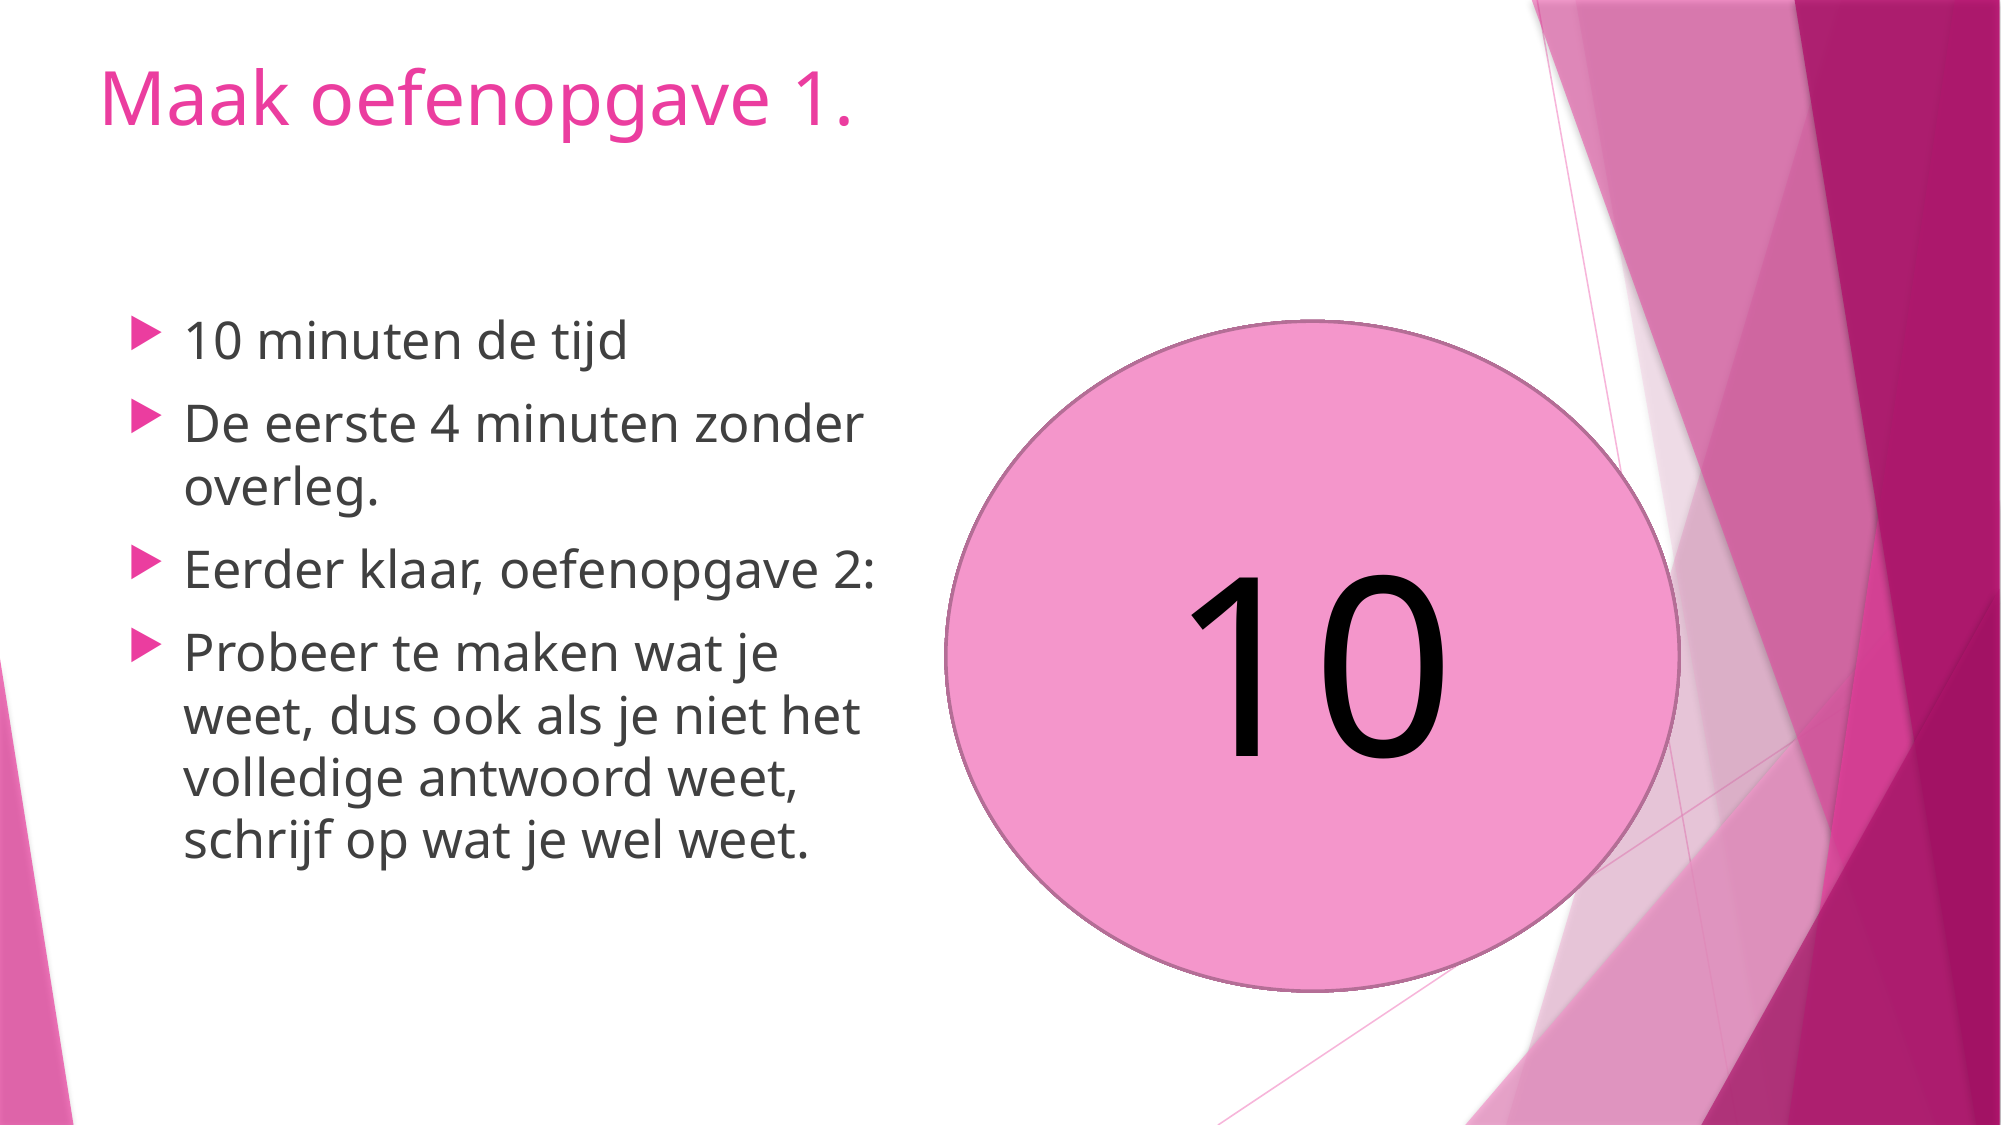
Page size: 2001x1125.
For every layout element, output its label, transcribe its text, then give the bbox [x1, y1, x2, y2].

text_box 10 [944, 319, 1681, 993]
list 10 minuten de tijd De eerste 4 minuten zonder overleg. Eerder klaar, oefenopgave 2: Probeer te maken wat je weet, dus ook als je niet het volledige antwoord weet, schrijf op wat je wel weet. [112, 299, 896, 992]
title Maak oefenopgave 1. [83, 42, 1494, 260]
